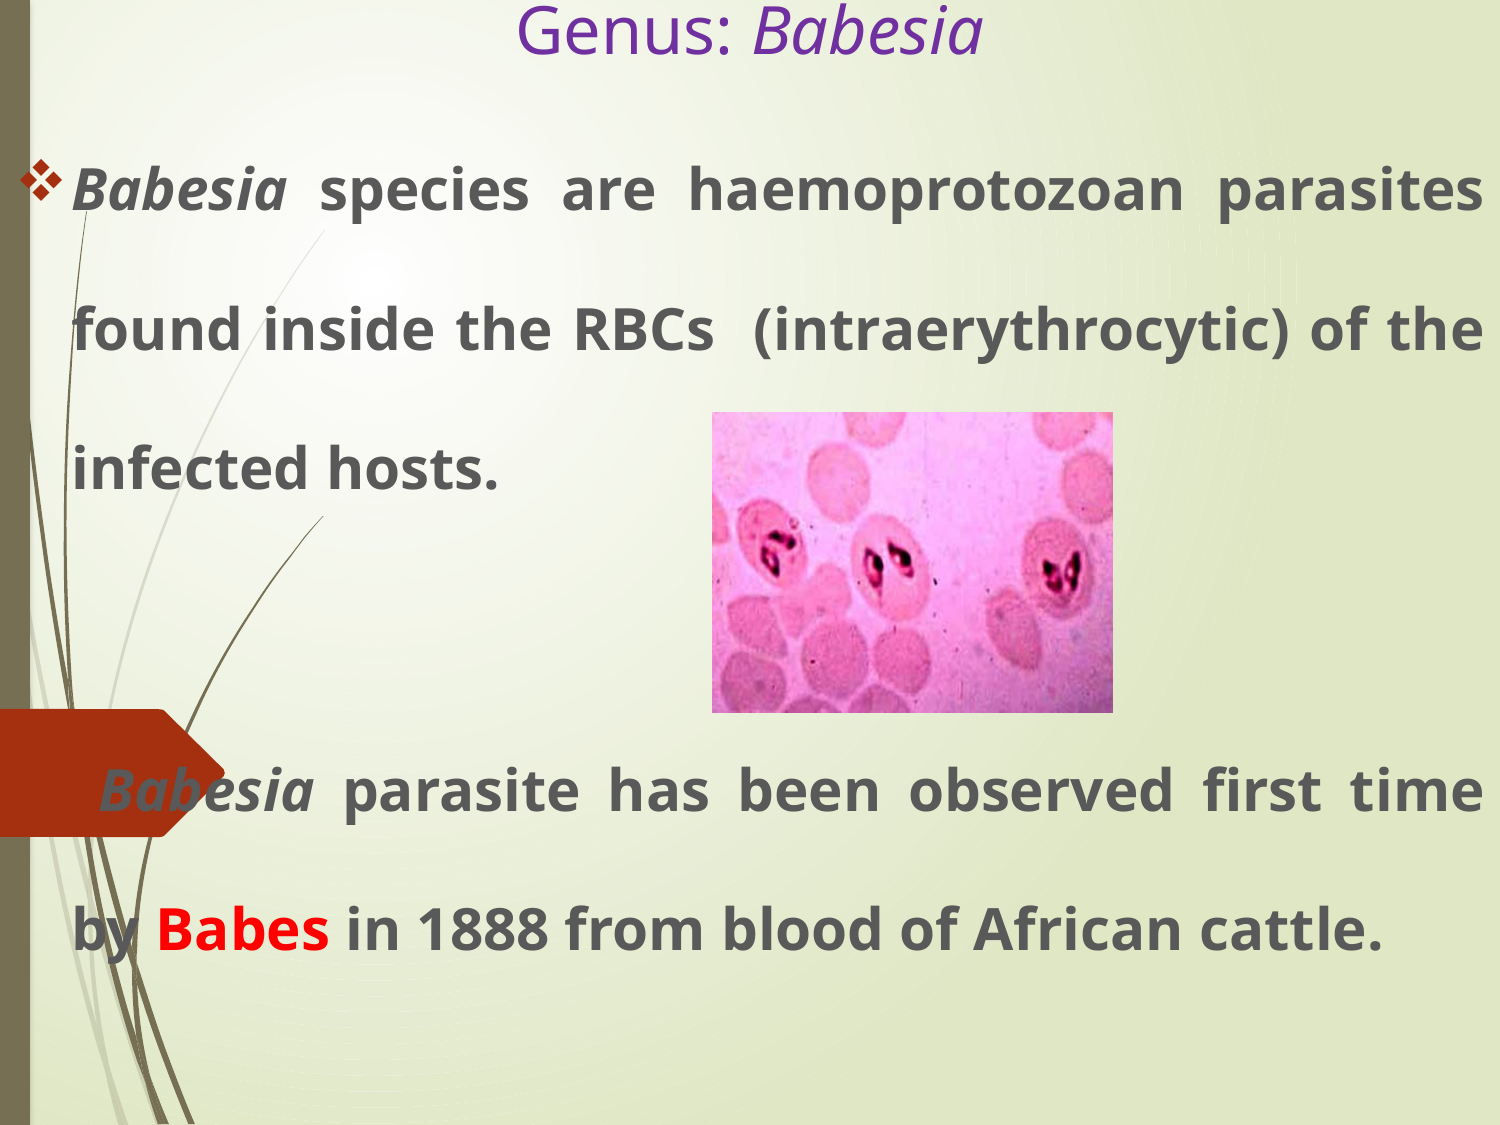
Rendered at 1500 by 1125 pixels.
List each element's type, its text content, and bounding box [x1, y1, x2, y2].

subtitle Babesia species are haemoprotozoan parasites found inside the RBCs (intraerythrocytic) of the infected hosts. Babesia parasite has been observed first time by Babes in 1888 from blood of African cattle. [0, 75, 1500, 1125]
title Genus: Babesia [0, 0, 1500, 75]
picture [712, 412, 1113, 713]
